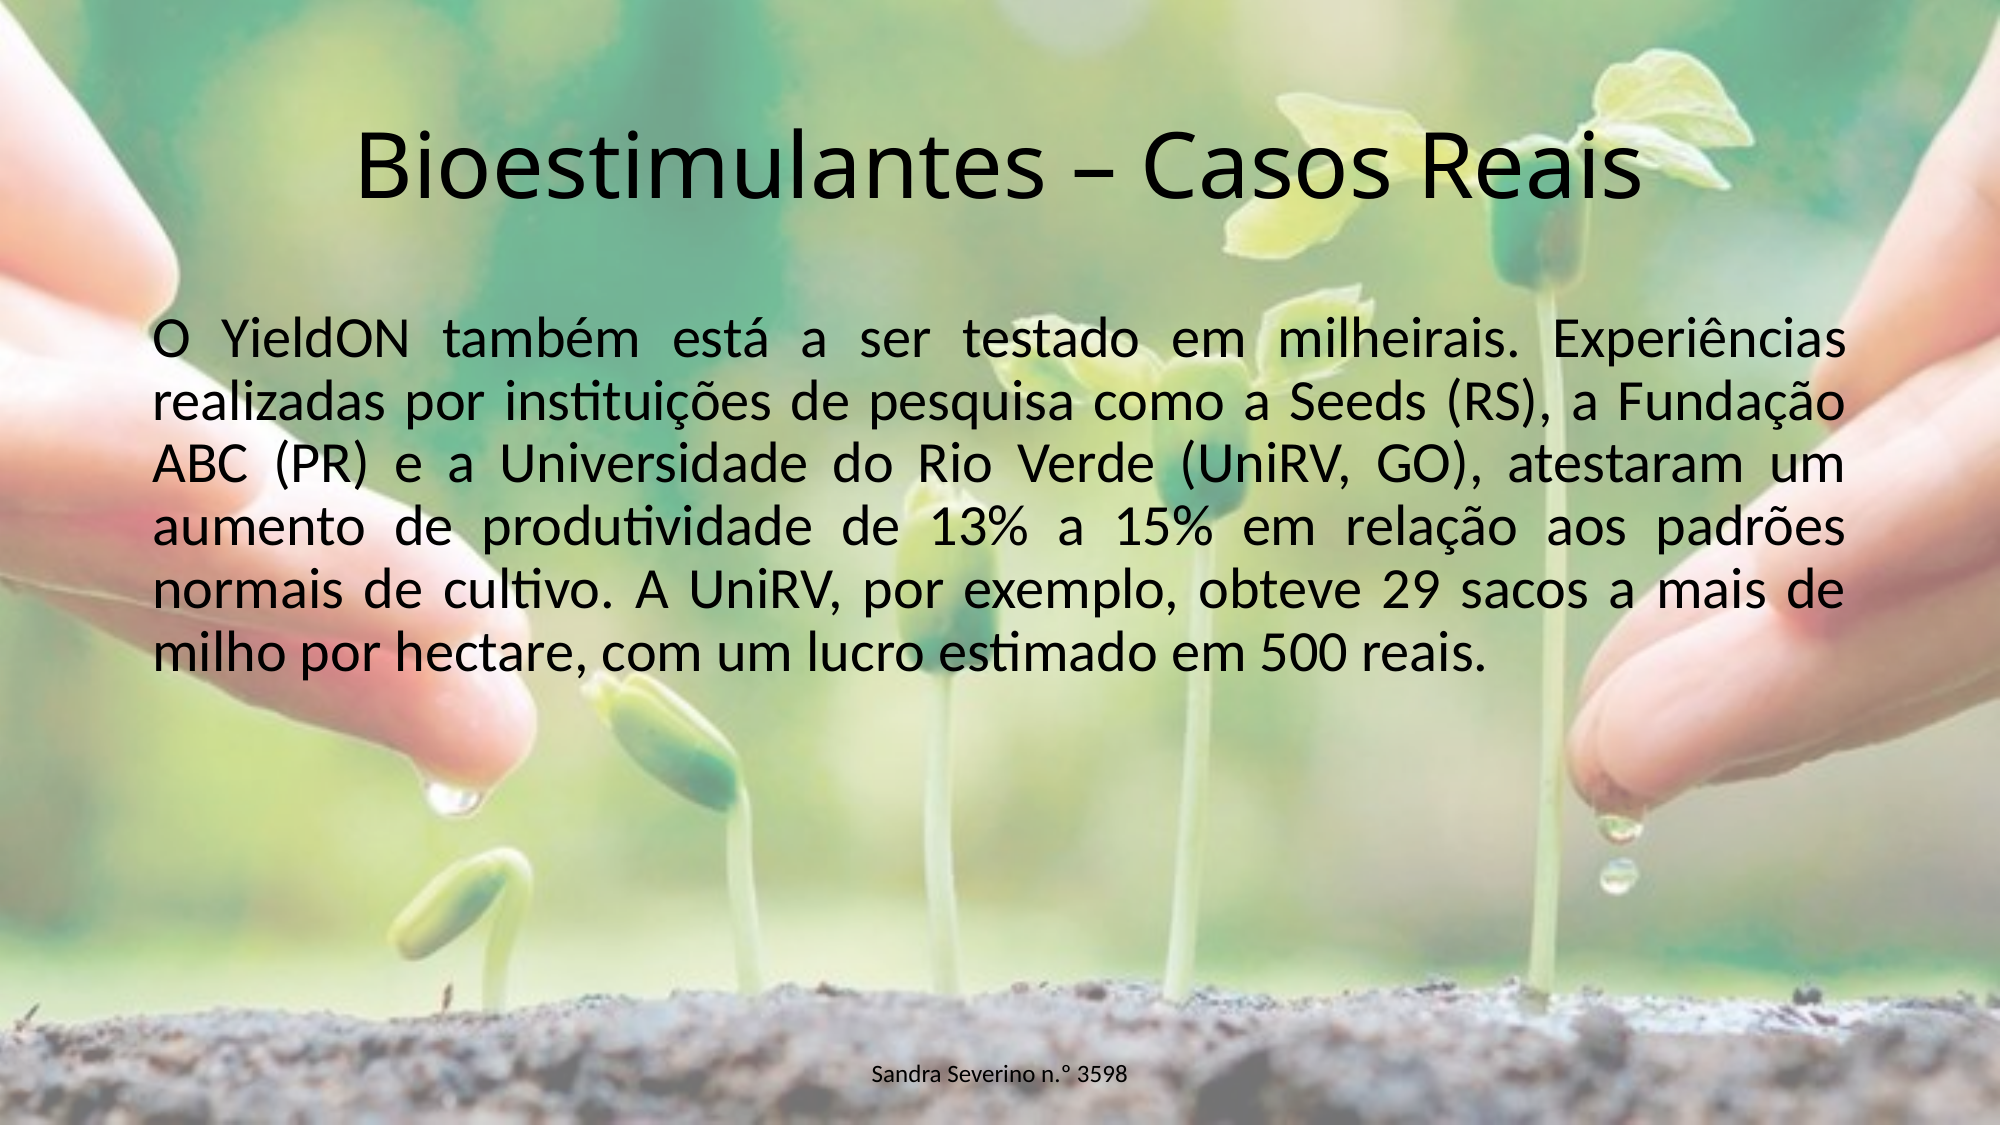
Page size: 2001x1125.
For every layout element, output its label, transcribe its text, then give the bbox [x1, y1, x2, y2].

title Bioestimulantes – Casos Reais [137, 59, 1863, 278]
footer Sandra Severino n.º 3598 [662, 1042, 1338, 1103]
list O YieldON também está a ser testado em milheirais. Experiências realizadas por instituições de pesquisa como a Seeds (RS), a Fundação ABC (PR) e a Universidade do Rio Verde (UniRV, GO), atestaram um aumento de produtividade de 13% a 15% em relação aos padrões normais de cultivo. A UniRV, por exemplo, obteve 29 sacos a mais de milho por hectare, com um lucro estimado em 500 reais. [137, 299, 1863, 1014]
